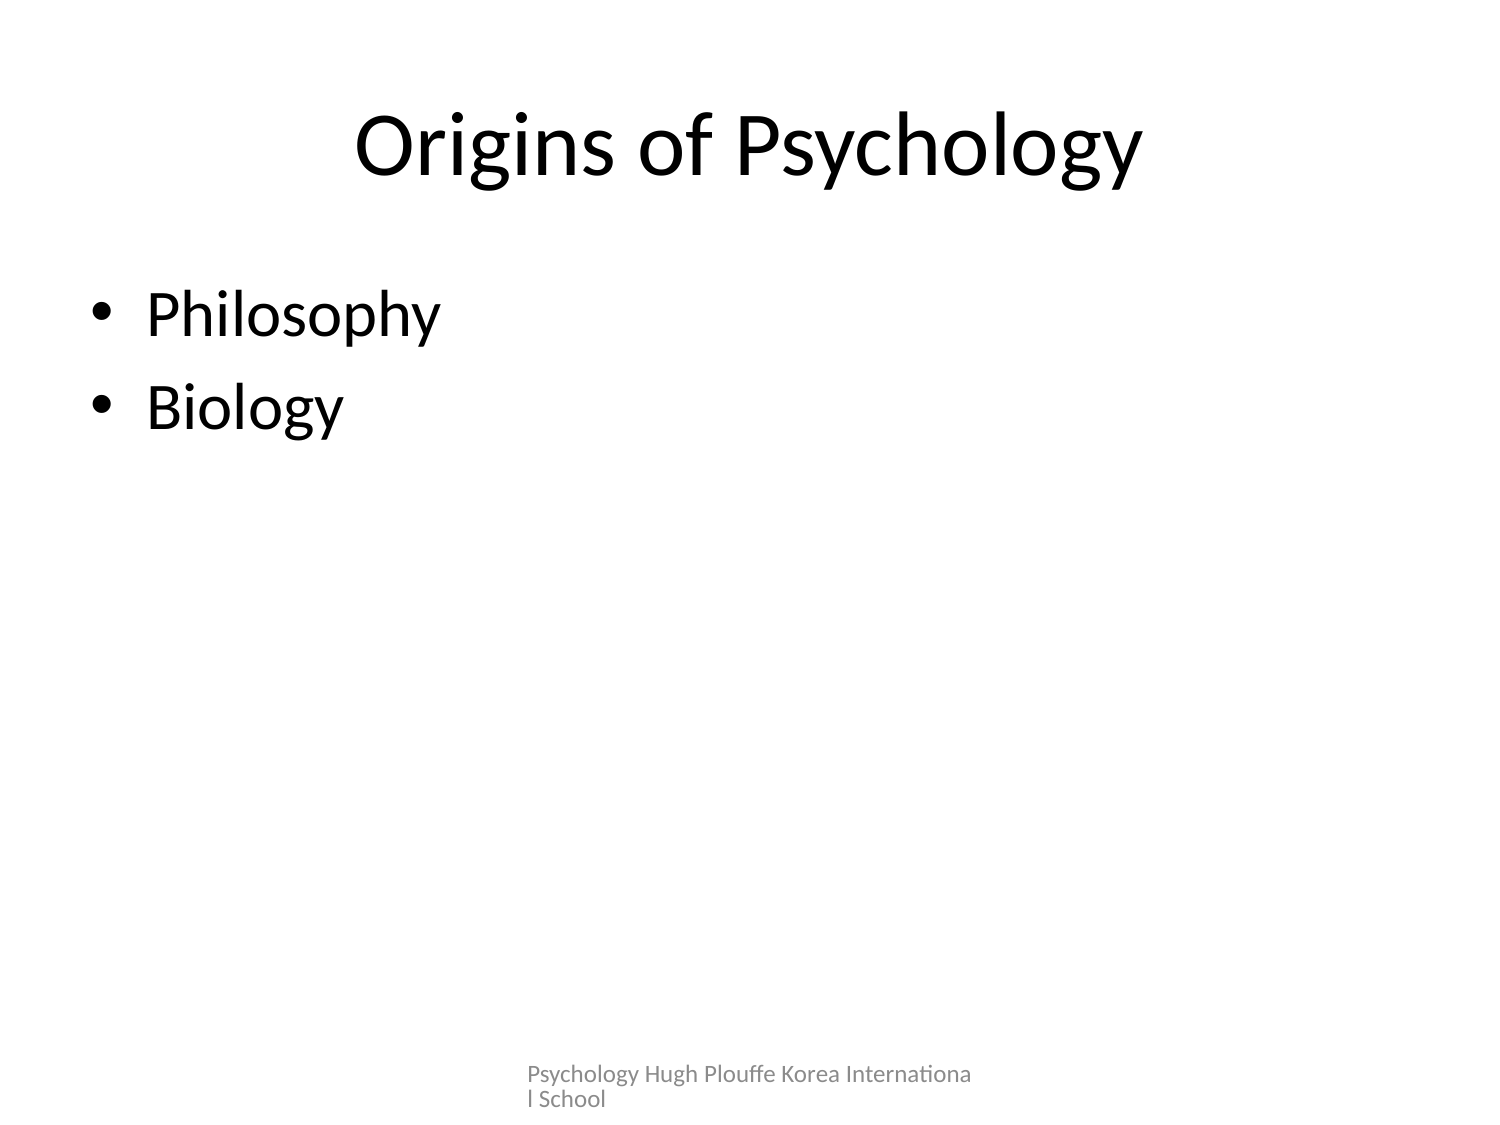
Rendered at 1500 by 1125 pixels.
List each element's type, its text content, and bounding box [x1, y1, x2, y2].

footer Psychology Hugh Plouffe Korea International School [512, 1042, 988, 1103]
list Philosophy Biology [75, 262, 1425, 1005]
title Origins of Psychology [75, 45, 1425, 233]
